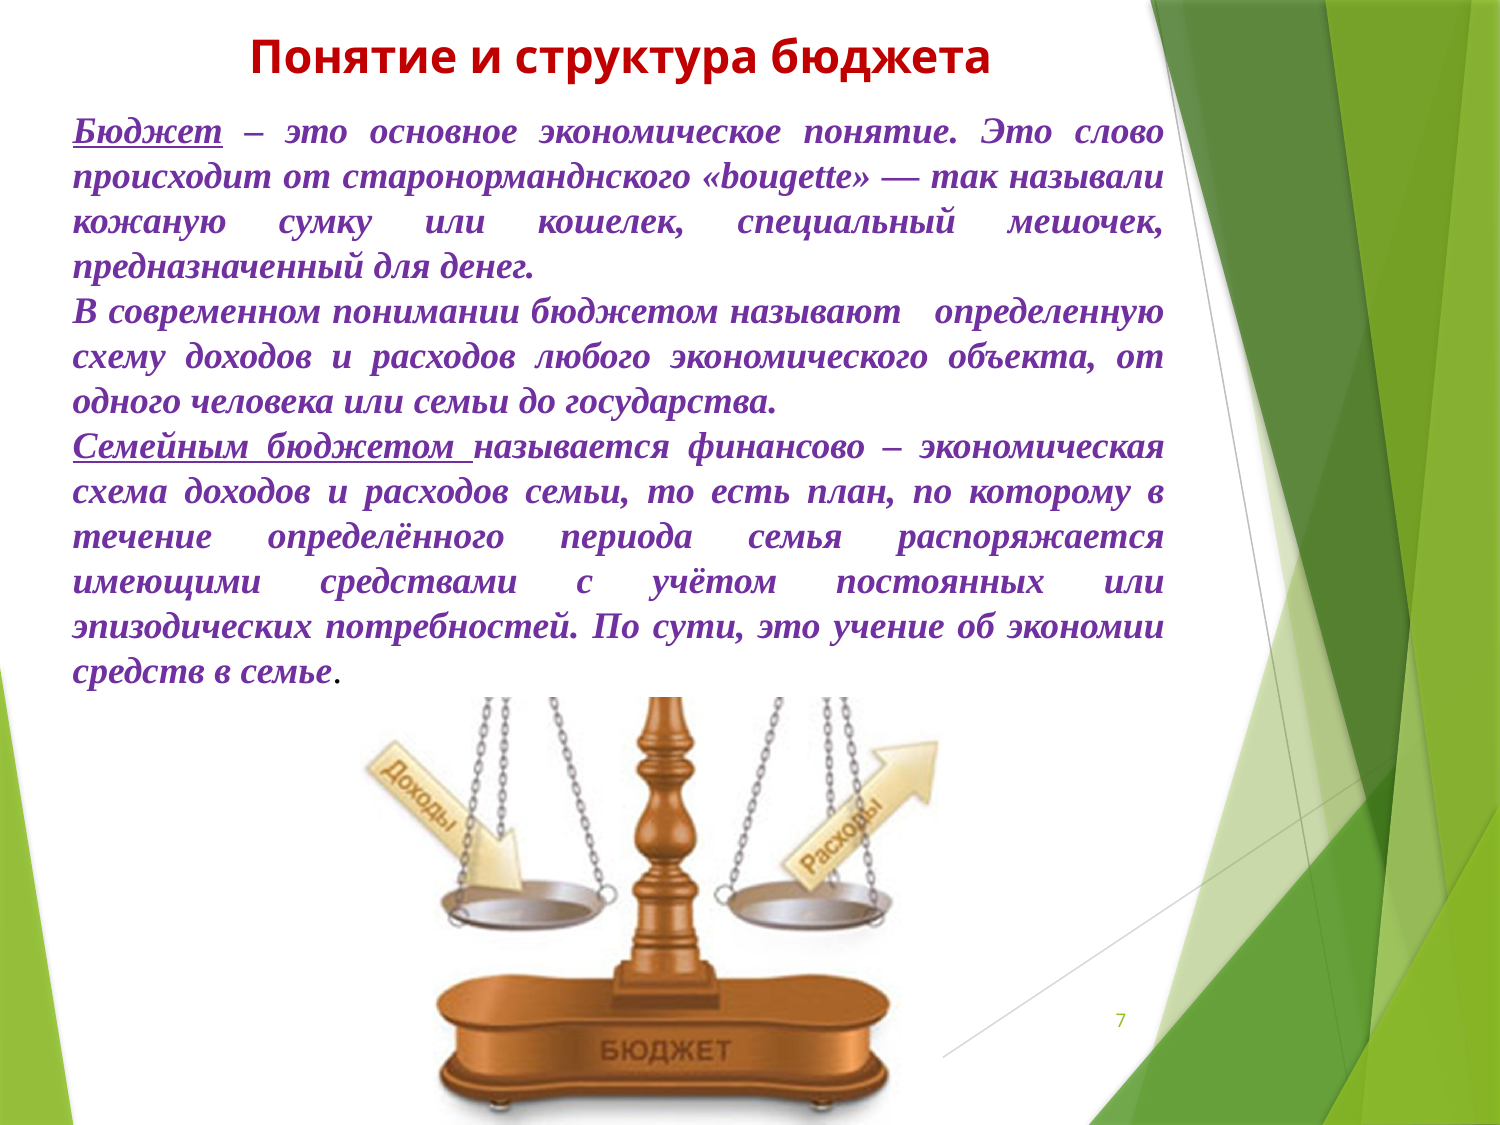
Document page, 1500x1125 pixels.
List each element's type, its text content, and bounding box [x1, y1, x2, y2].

text_box Бюджет – это основное экономическое понятие. Это слово происходит от старонорманднского «bougette» — так называли кожаную сумку или кошелек, специальный мешочек, предназначенный для денег. В современном понимании бюджетом называют определенную схему доходов и расходов любого экономического объекта, от одного человека или семьи до государства. Семейным бюджетом называется финансово – экономическая схема доходов и расходов семьи, то есть план, по которому в течение определённого периода семья распоряжается имеющими средствами с учётом постоянных или эпизодических потребностей. По сути, это учение об экономии средств в семье. [57, 53, 1181, 699]
slide_number 7 [1057, 991, 1142, 1051]
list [359, 696, 944, 1125]
title Понятие и структура бюджета [99, 19, 1142, 53]
